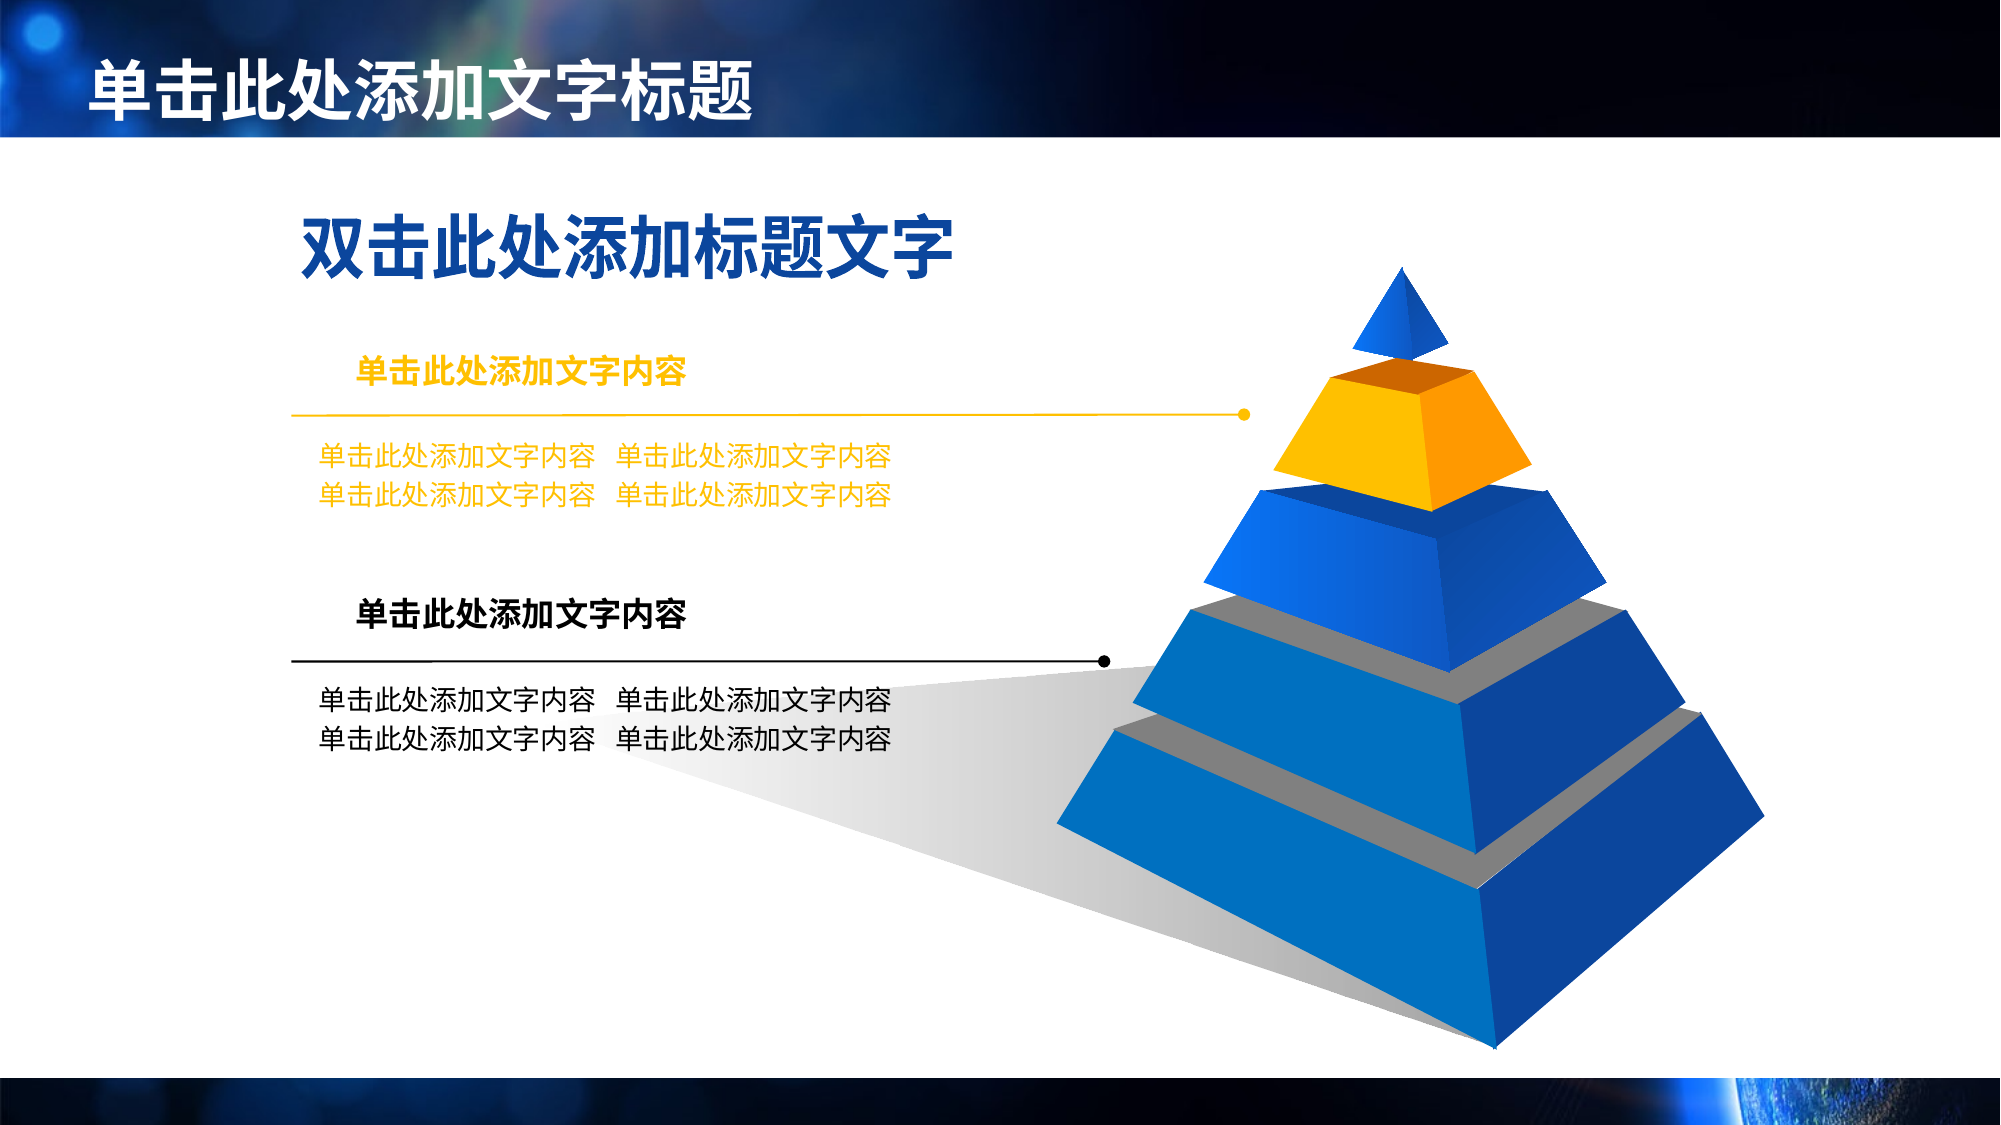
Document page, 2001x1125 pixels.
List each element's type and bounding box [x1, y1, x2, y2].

picture [0, 0, 2000, 137]
text_box [1056, 633, 1765, 1050]
text_box [1352, 266, 1449, 357]
picture [0, 1078, 2000, 1125]
text_box [291, 343, 1245, 521]
text_box [291, 586, 1105, 765]
text_box [1273, 357, 1532, 512]
text_box [1203, 474, 1607, 673]
text_box [1132, 546, 1686, 855]
text_box [658, 765, 1056, 899]
